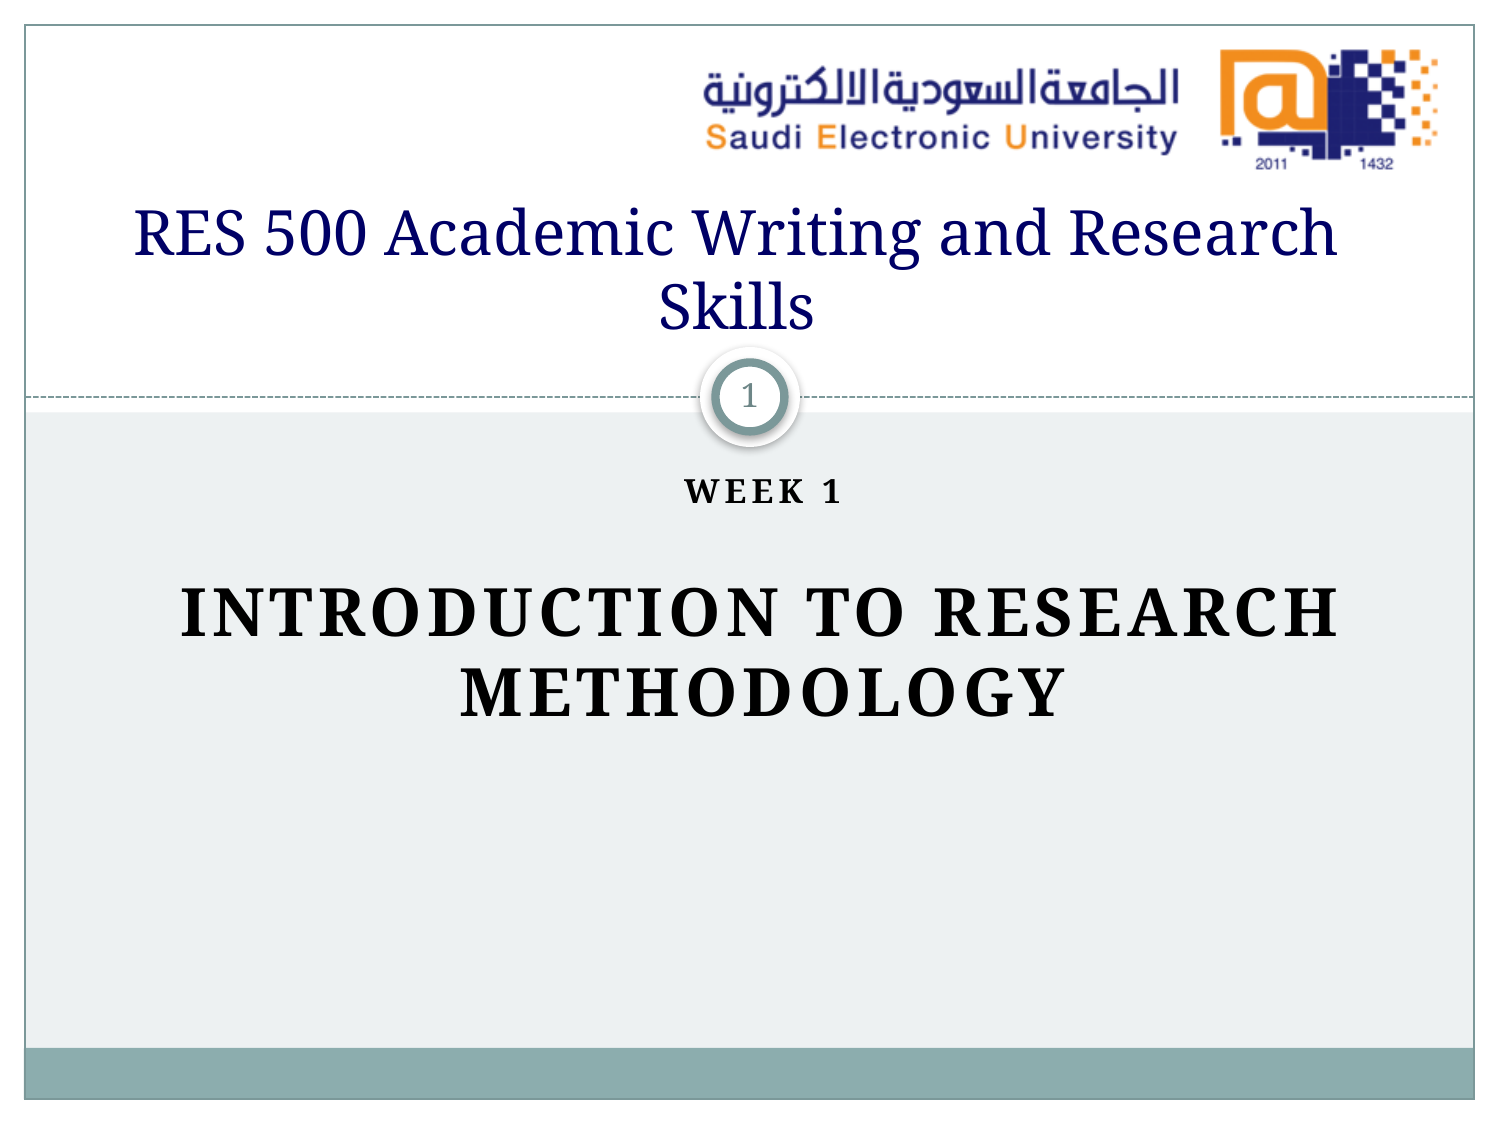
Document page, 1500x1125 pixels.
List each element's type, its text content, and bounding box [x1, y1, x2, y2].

title RES 500 Academic Writing and Research Skills [62, 62, 1413, 350]
subtitle Week 1 Introduction to Research Methodology [112, 462, 1413, 750]
slide_number 1 [712, 360, 788, 434]
picture [690, 42, 1449, 176]
